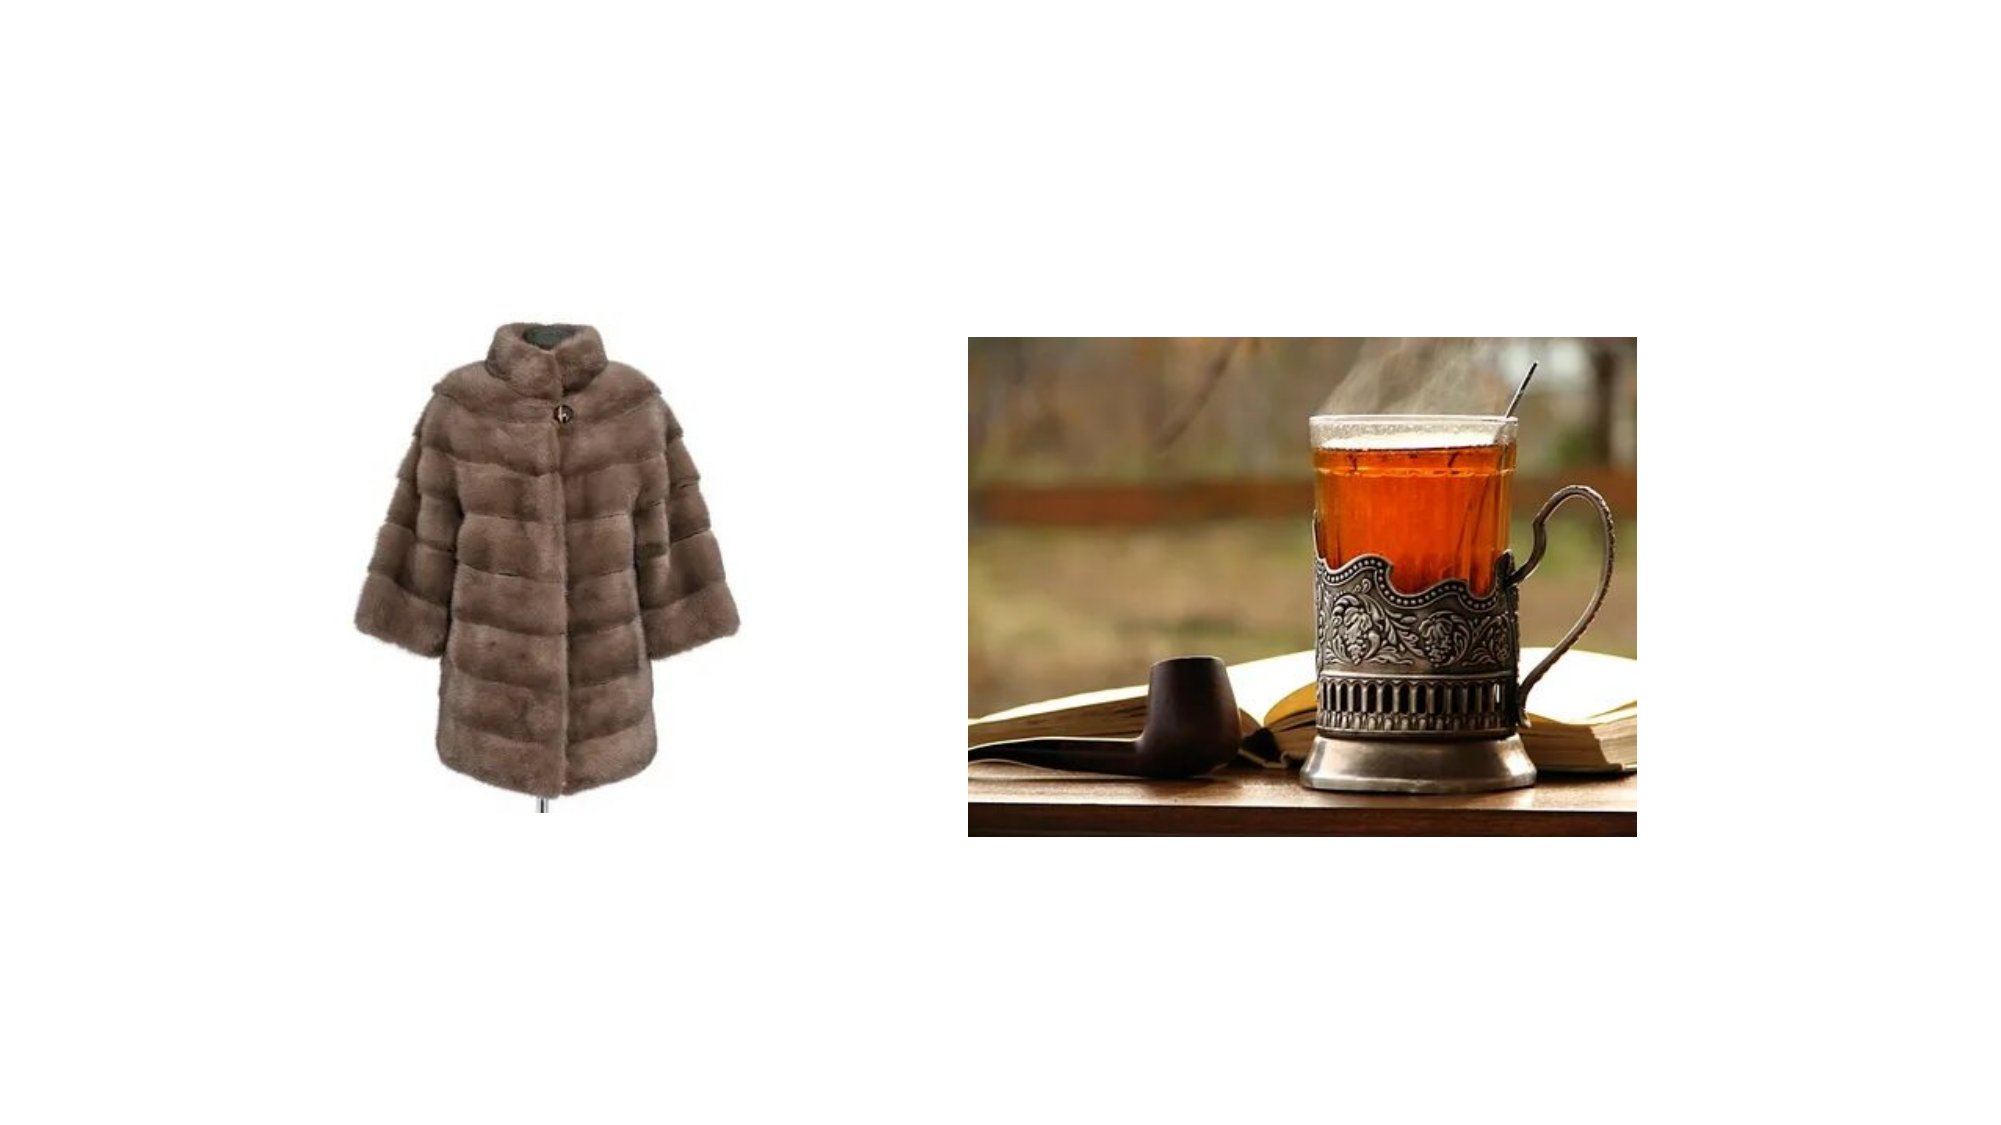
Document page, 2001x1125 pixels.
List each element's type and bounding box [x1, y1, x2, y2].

picture [297, 312, 798, 813]
picture [968, 337, 1637, 838]
